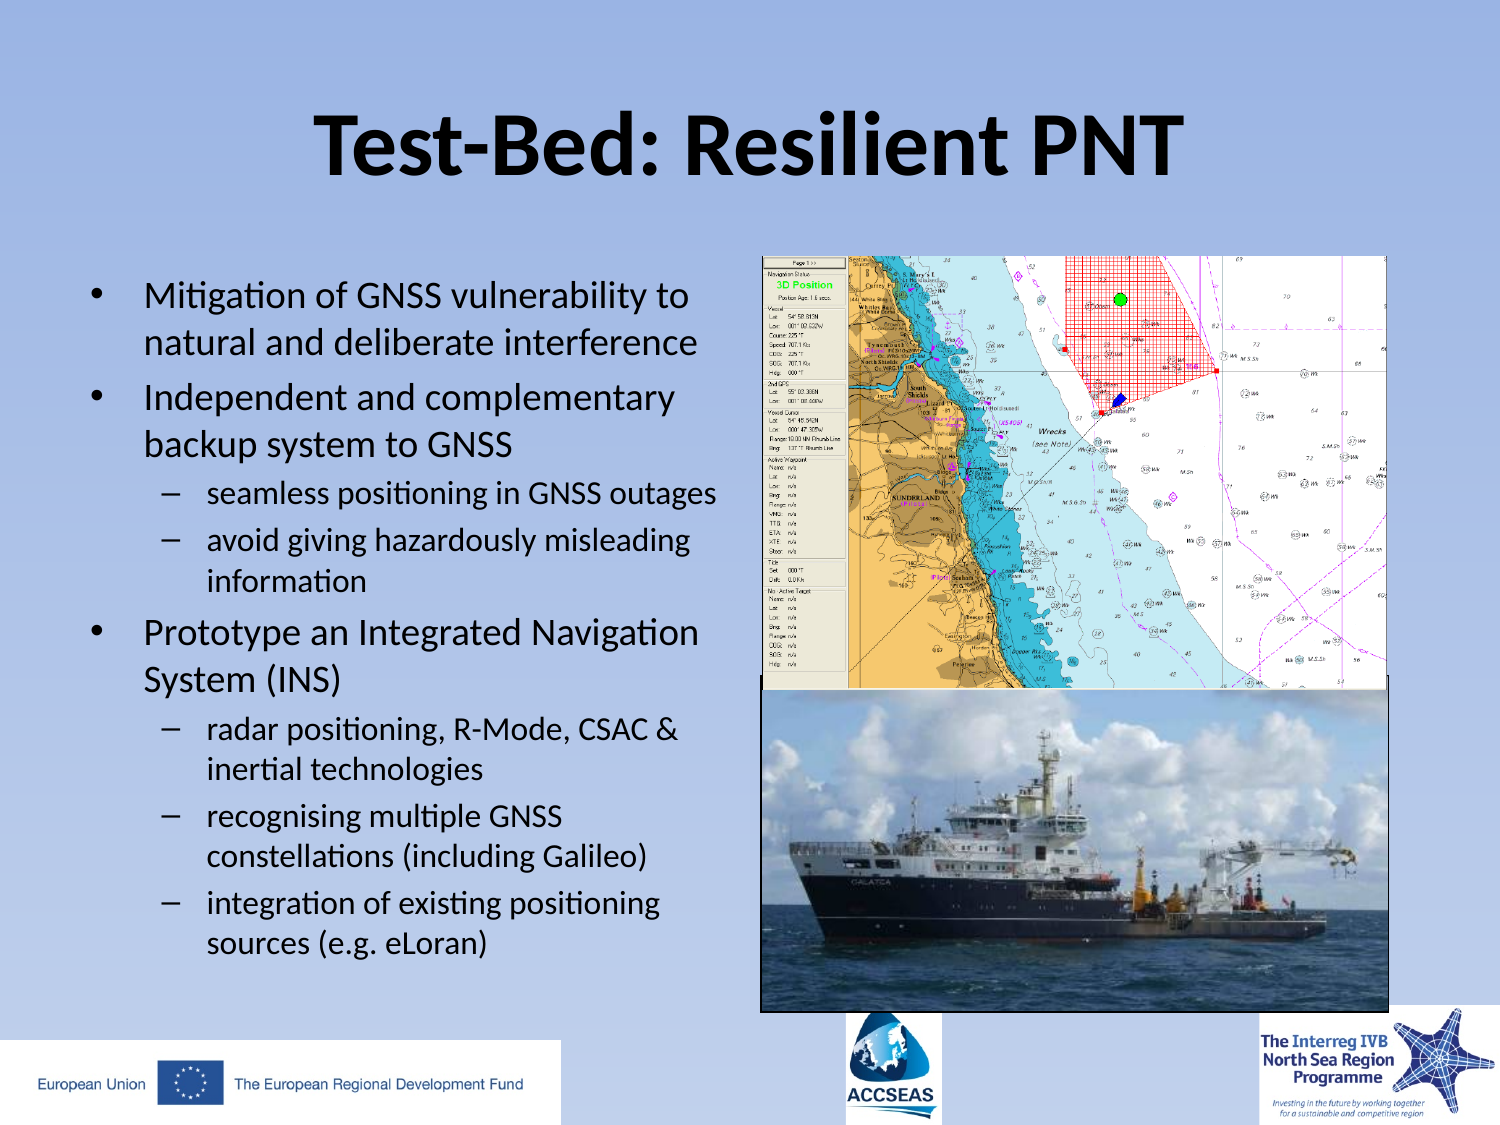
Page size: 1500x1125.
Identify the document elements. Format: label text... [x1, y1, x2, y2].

picture [0, 1040, 561, 1125]
picture [761, 691, 1500, 1125]
title Test-Bed: Resilient PNT [75, 45, 1425, 233]
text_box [761, 255, 1389, 691]
picture [845, 1013, 942, 1125]
list Mitigation of GNSS vulnerability to natural and deliberate interference Independent and complementary backup system to GNSS seamless positioning in GNSS outages avoid giving hazardously misleading information Prototype an Integrated Navigation System (INS) radar positioning, R-Mode, CSAC & inertial technologies recognising multiple GNSS constellations (including Galileo) integration of existing positioning sources (e.g. eLoran) [75, 262, 738, 1005]
